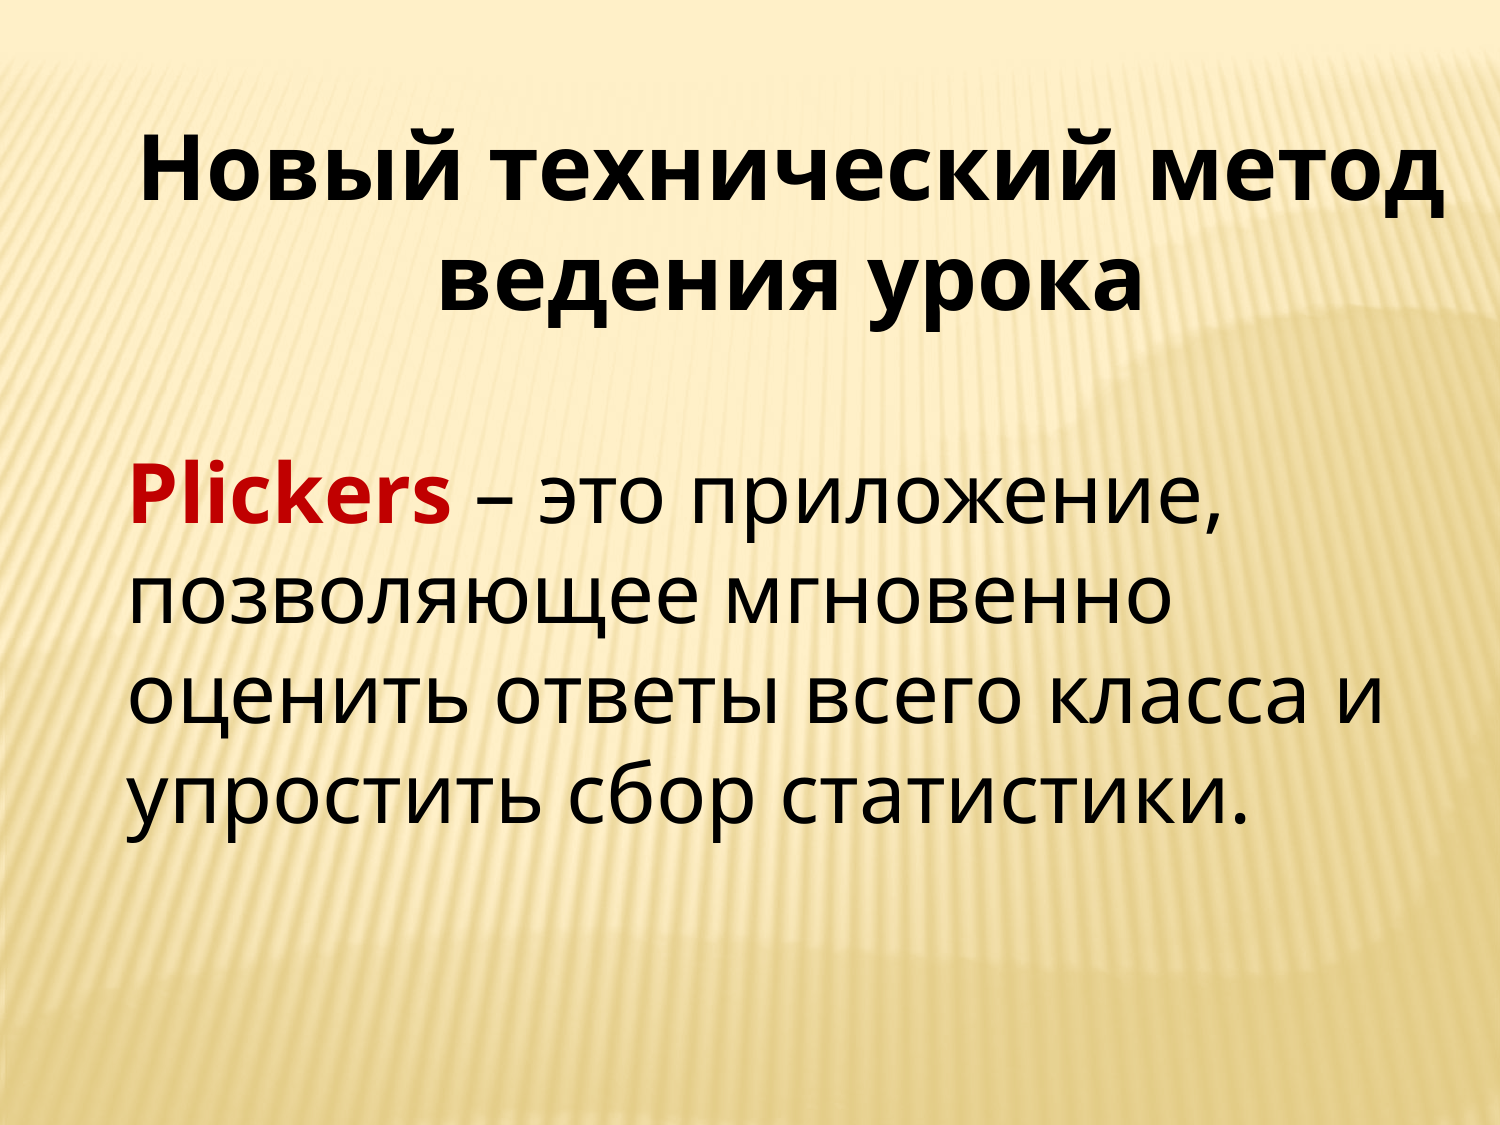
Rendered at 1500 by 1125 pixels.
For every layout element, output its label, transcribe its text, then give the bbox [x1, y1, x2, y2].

text_box Новый технический метод ведения урока [121, 101, 1485, 337]
text_box Plickers – это приложение, позволяющее мгновенно оценить ответы всего класса и упростить сбор статистики. [112, 432, 1447, 848]
